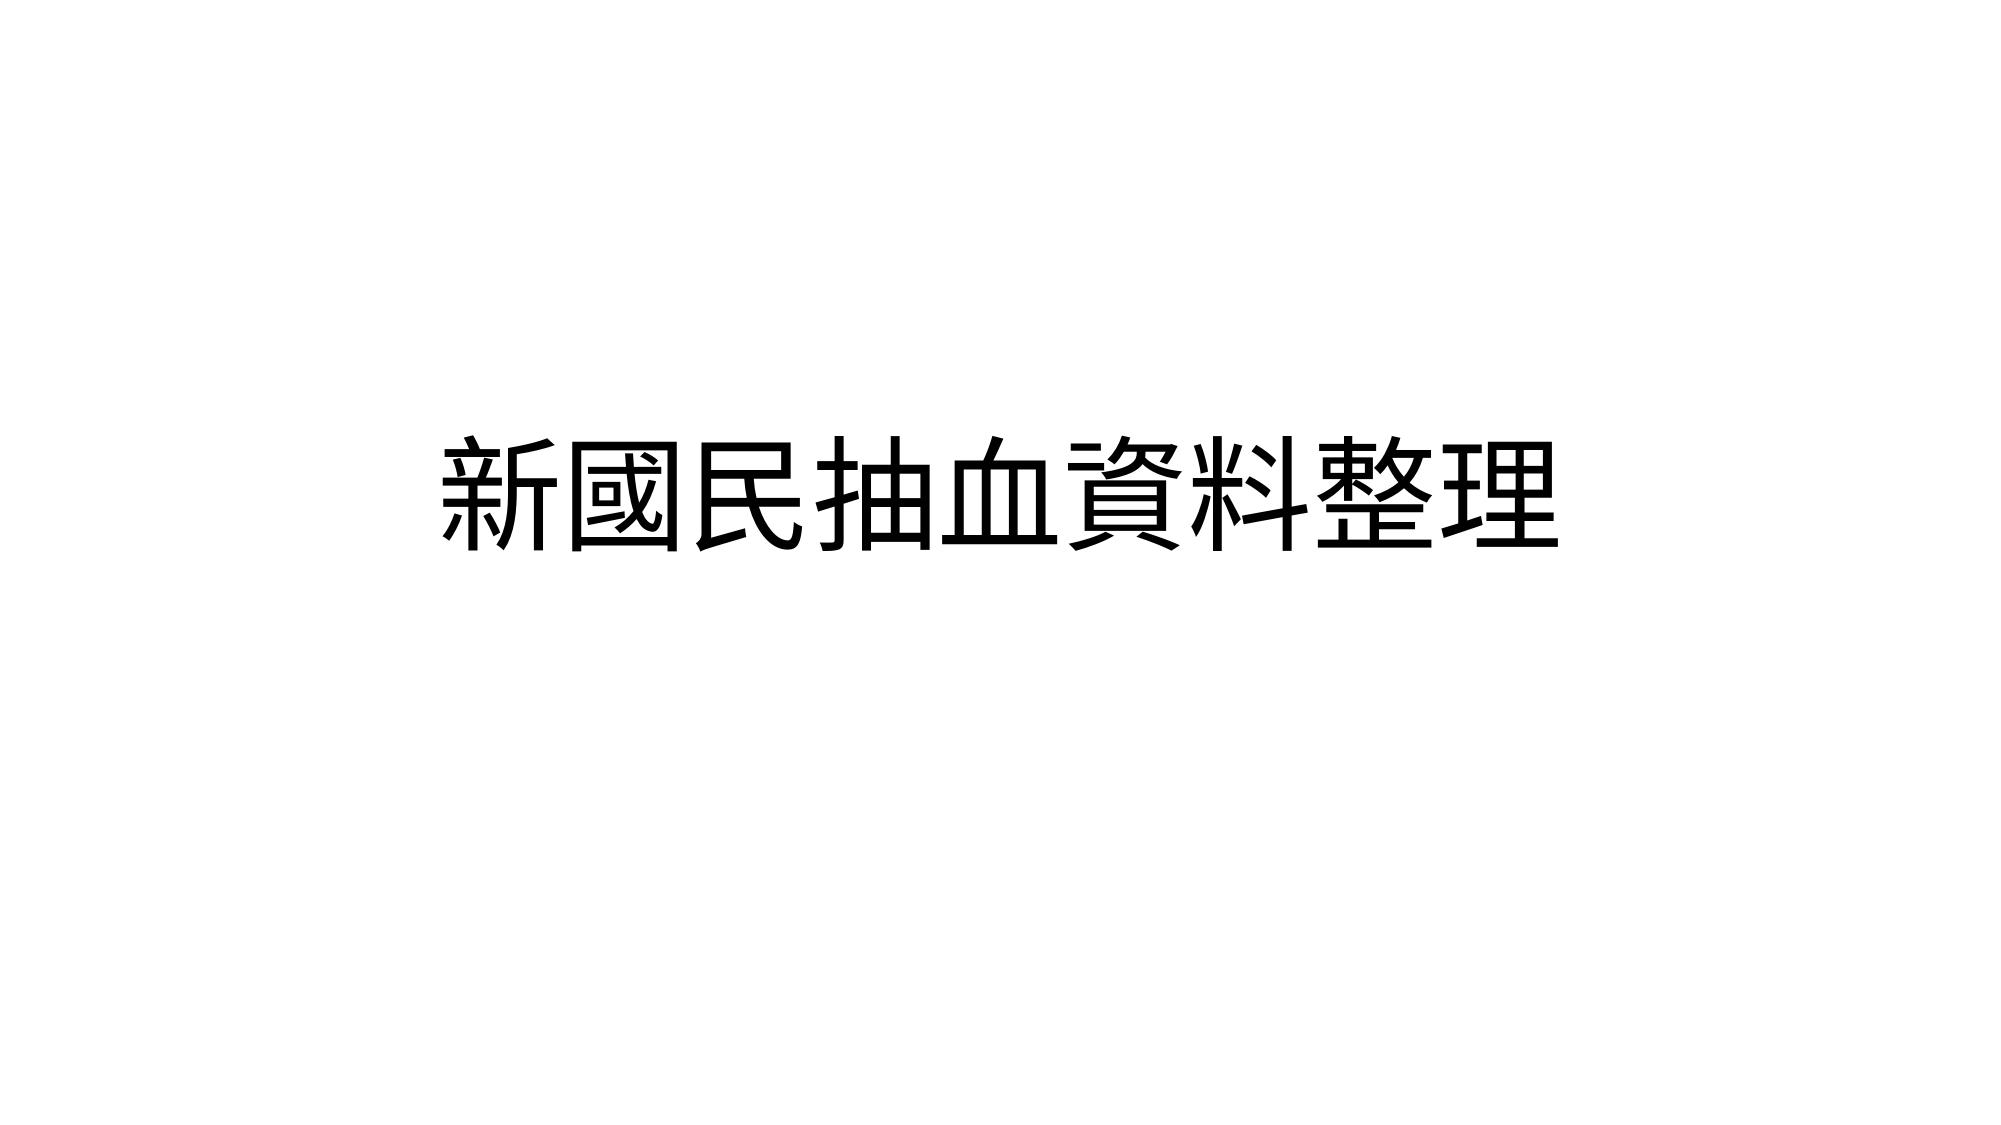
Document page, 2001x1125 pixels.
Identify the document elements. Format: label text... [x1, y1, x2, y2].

title 新國民抽血資料整理 [249, 184, 1750, 576]
